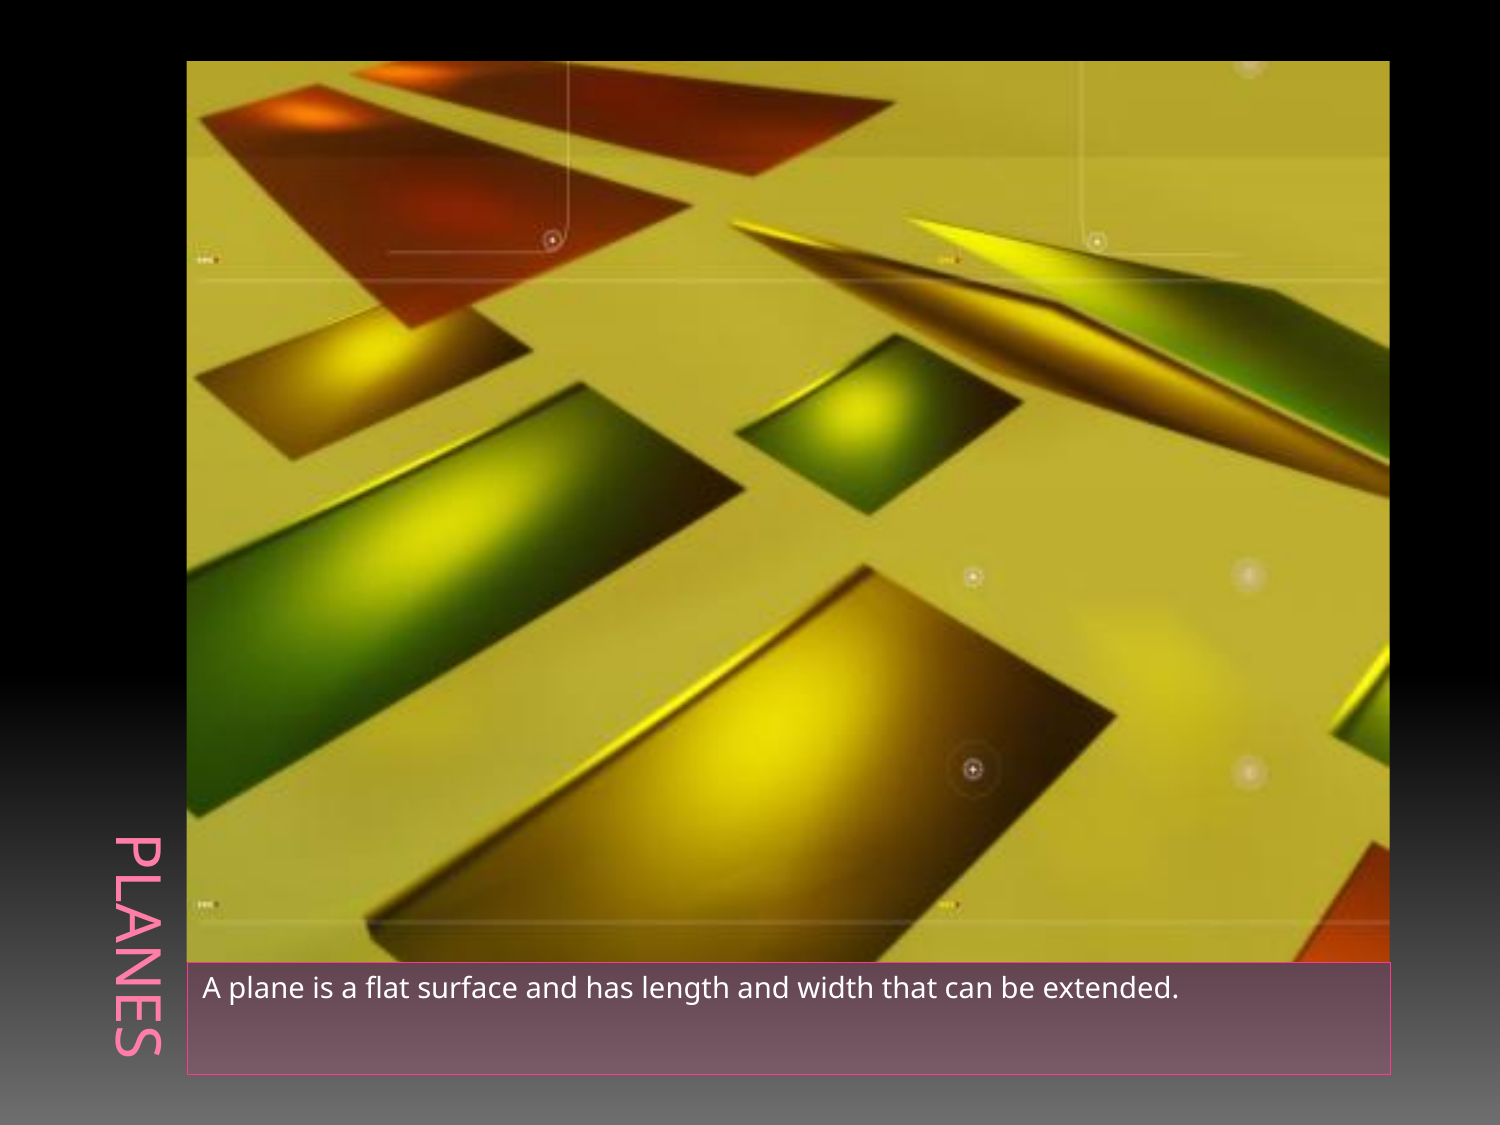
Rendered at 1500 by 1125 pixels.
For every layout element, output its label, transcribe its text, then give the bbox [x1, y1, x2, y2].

picture [186, 61, 1390, 962]
title Planes [36, 24, 186, 1075]
list A plane is a flat surface and has length and width that can be extended. [187, 962, 1391, 1075]
